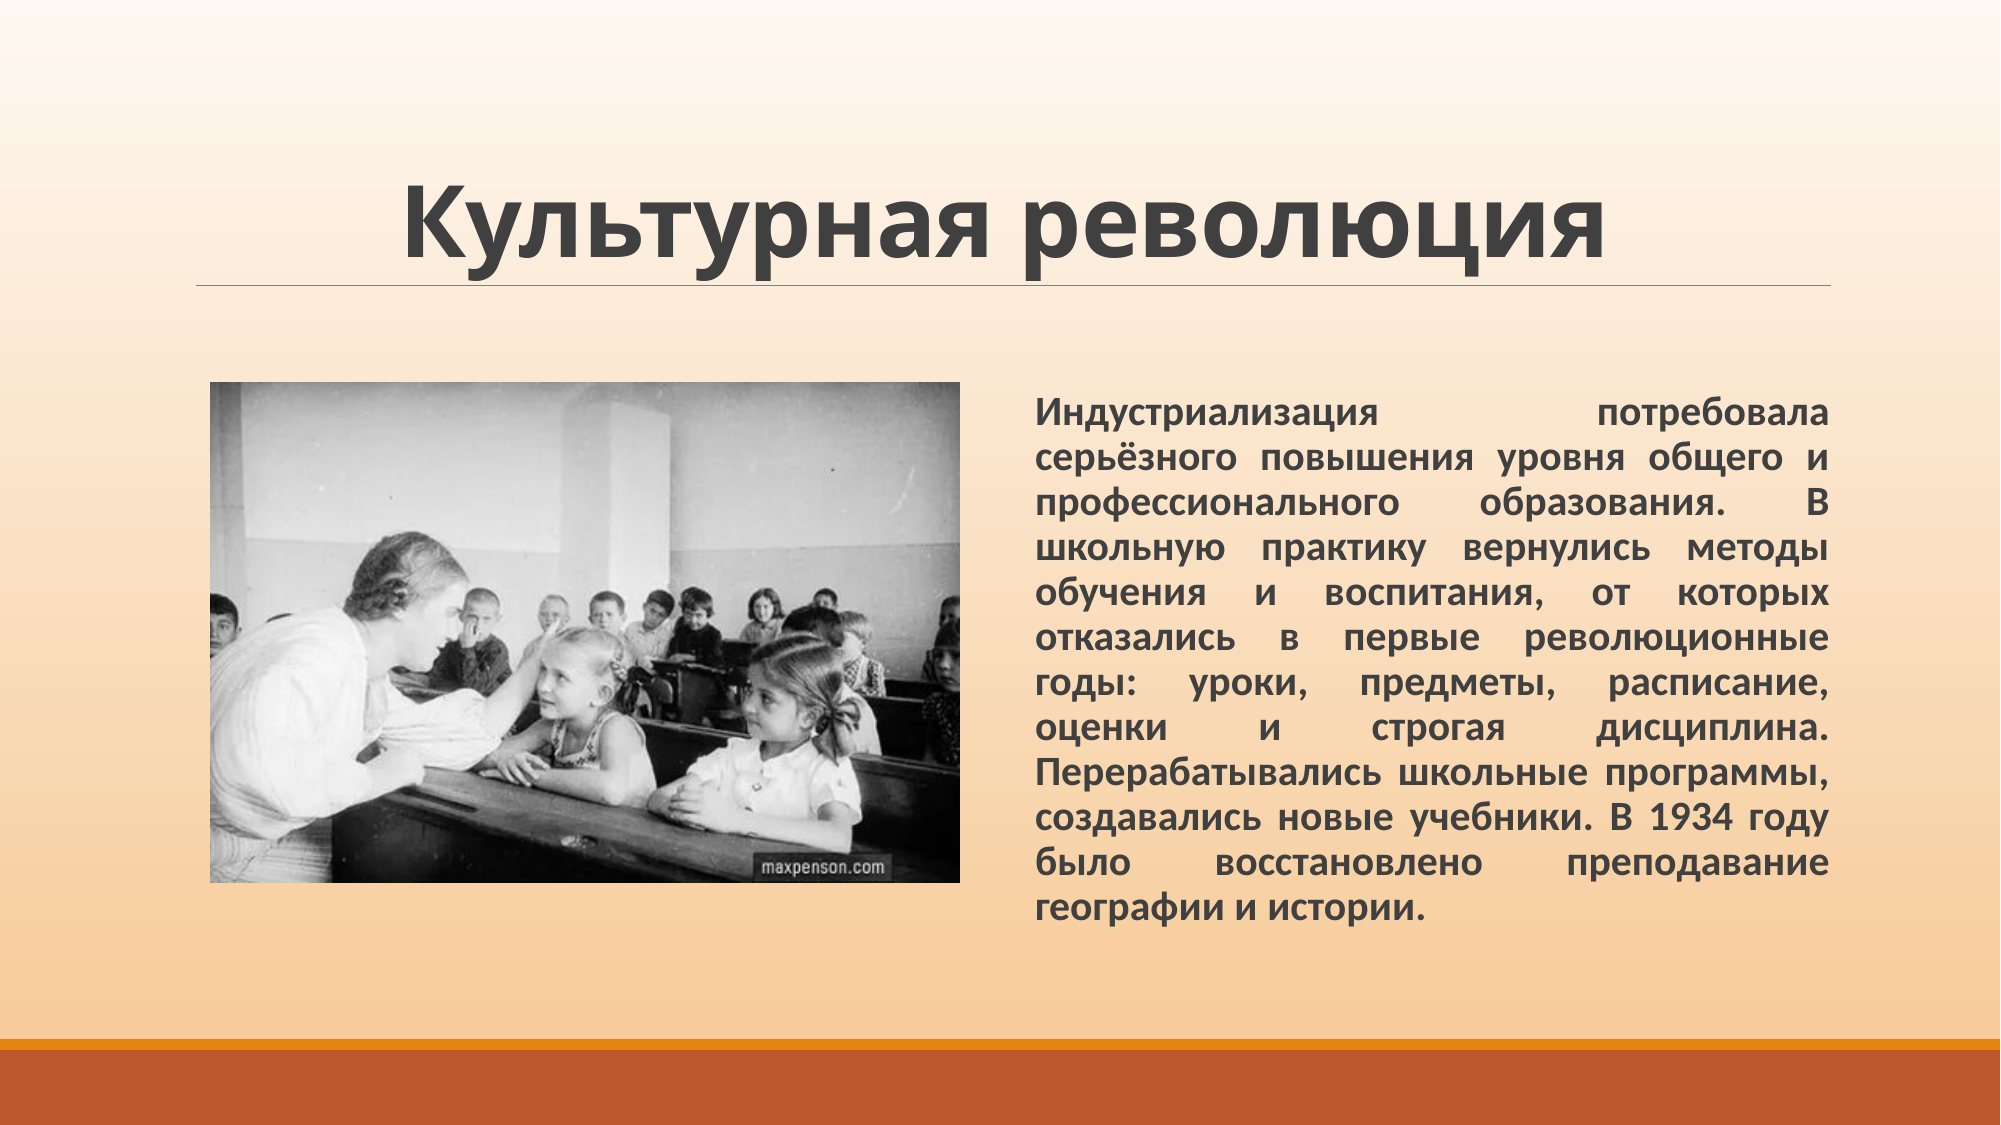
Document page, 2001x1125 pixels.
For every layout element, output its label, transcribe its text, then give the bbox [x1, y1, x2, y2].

title Культурная революция [180, 47, 1830, 285]
list Индустриализация потребовала серьёзного повышения уровня общего и профессионального образования. В школьную практику вернулись методы обучения и воспитания, от которых отказались в первые революционные годы: уроки, предметы, расписание, оценки и строгая дисциплина. Перерабатывались школьные программы, создавались новые учебники. В 1934 году было восстановлено преподавание географии и истории. [1020, 302, 1830, 963]
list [209, 382, 961, 884]
